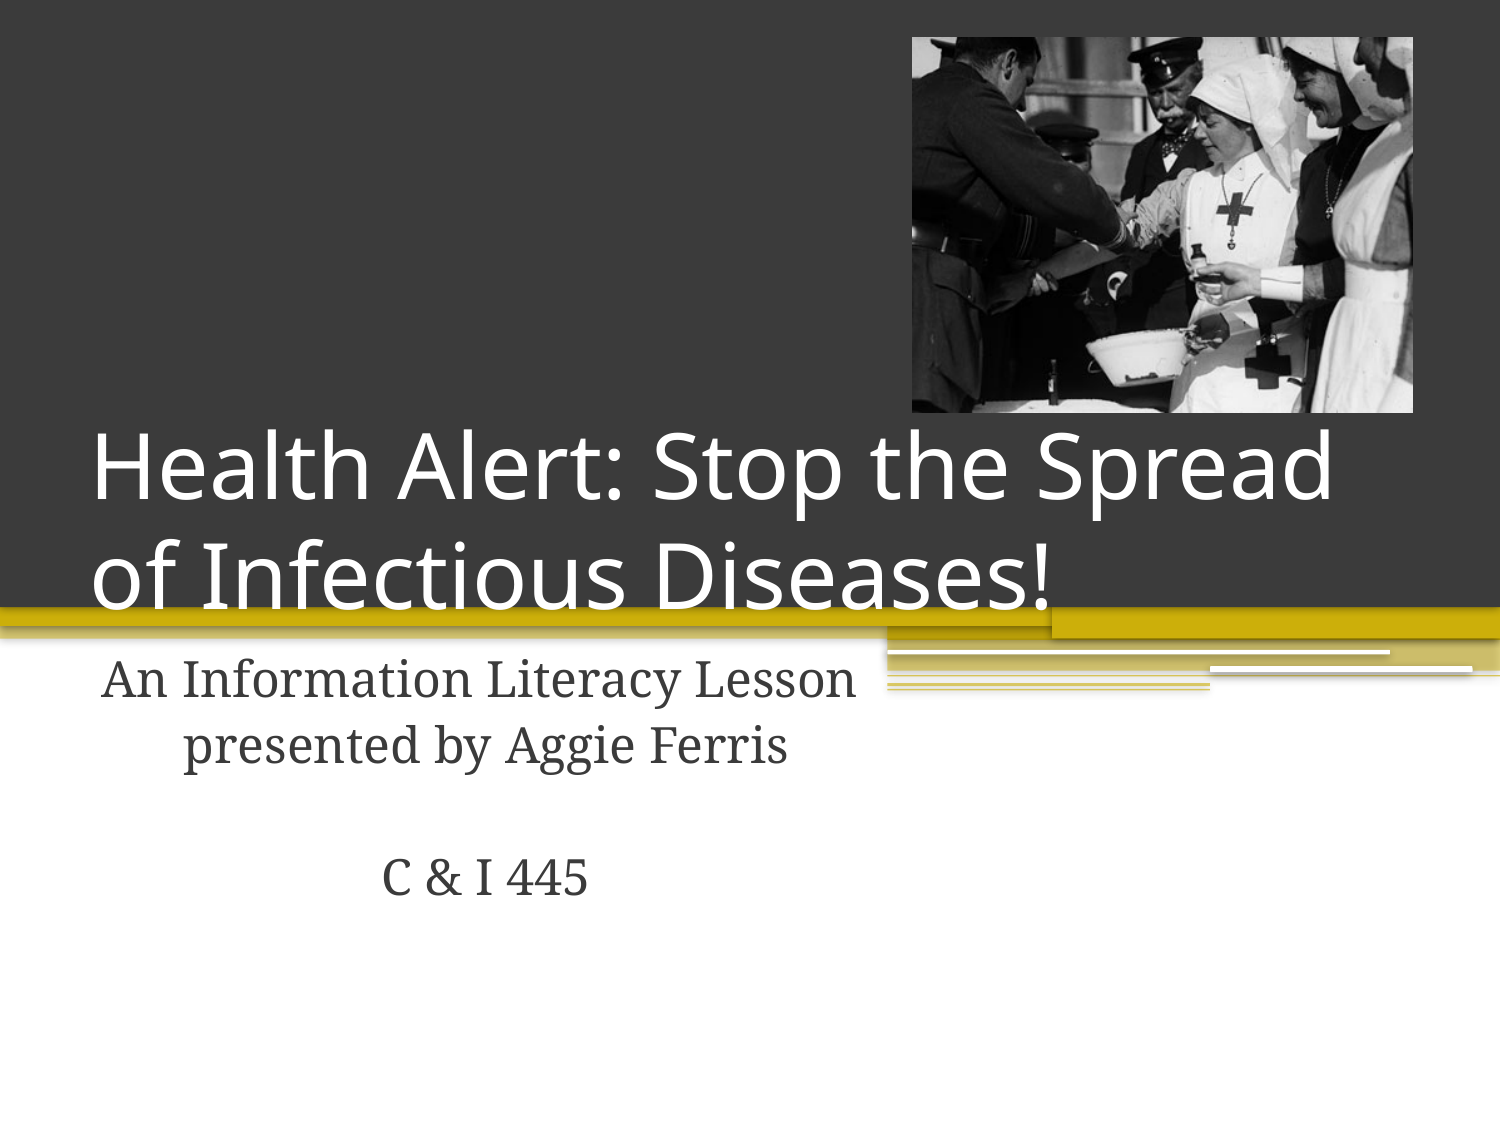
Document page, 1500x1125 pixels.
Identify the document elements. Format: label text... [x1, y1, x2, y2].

subtitle An Information Literacy Lesson presented by Aggie Ferris C & I 445 [75, 639, 888, 928]
title Health Alert: Stop the Spread of Infectious Diseases! [75, 394, 1463, 636]
picture [912, 37, 1413, 413]
